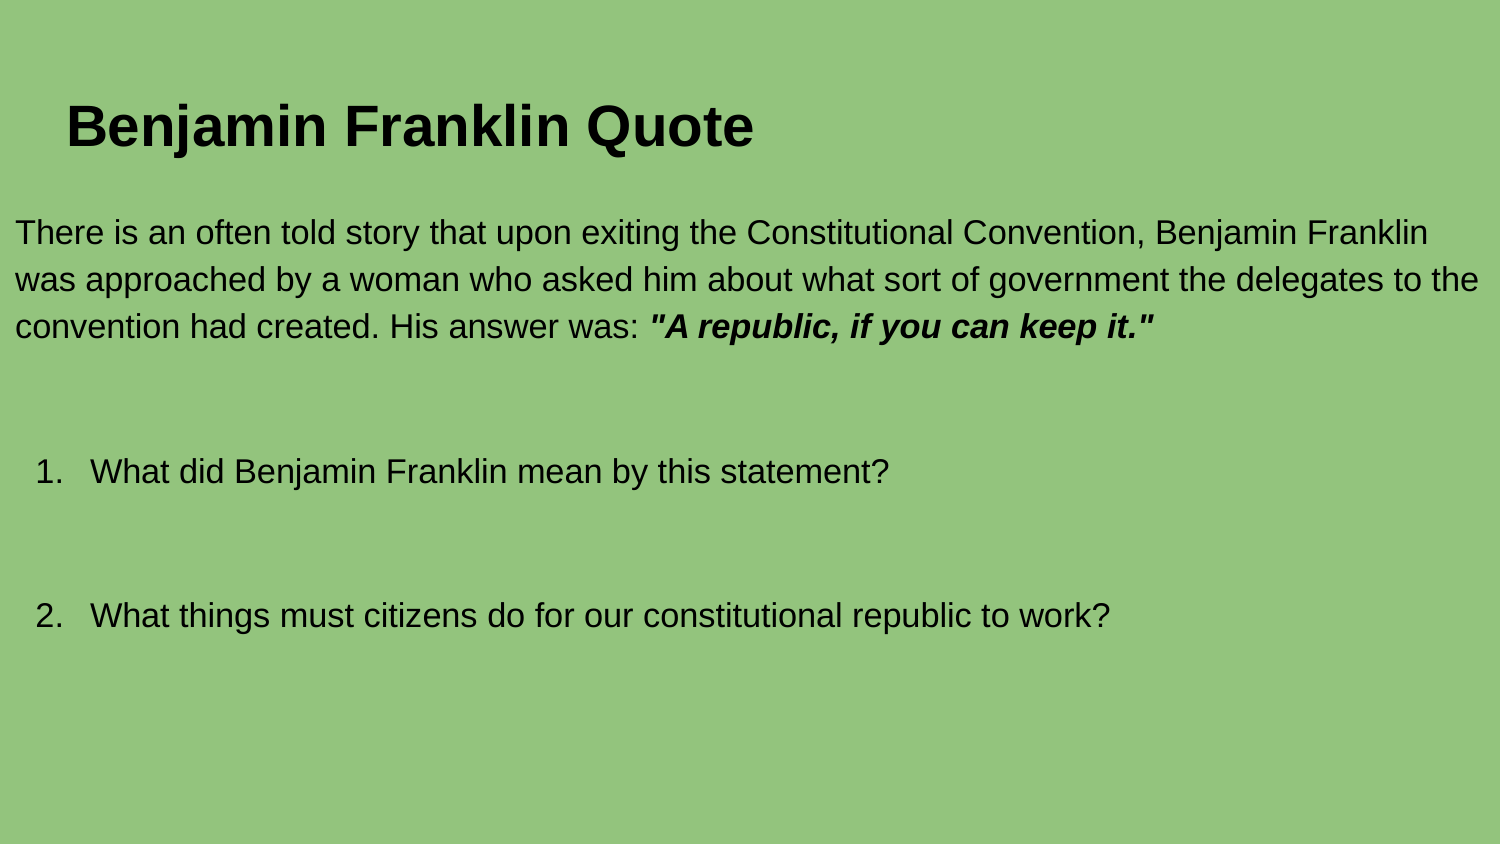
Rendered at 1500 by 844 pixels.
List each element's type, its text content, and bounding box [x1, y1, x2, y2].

title Benjamin Franklin Quote [51, 72, 1449, 167]
list There is an often told story that upon exiting the Constitutional Convention, Benjamin Franklin was approached by a woman who asked him about what sort of government the delegates to the convention had created. His answer was: "A republic, if you can keep it." What did Benjamin Franklin mean by this statement? What things must citizens do for our constitutional republic to work? [0, 189, 1500, 750]
